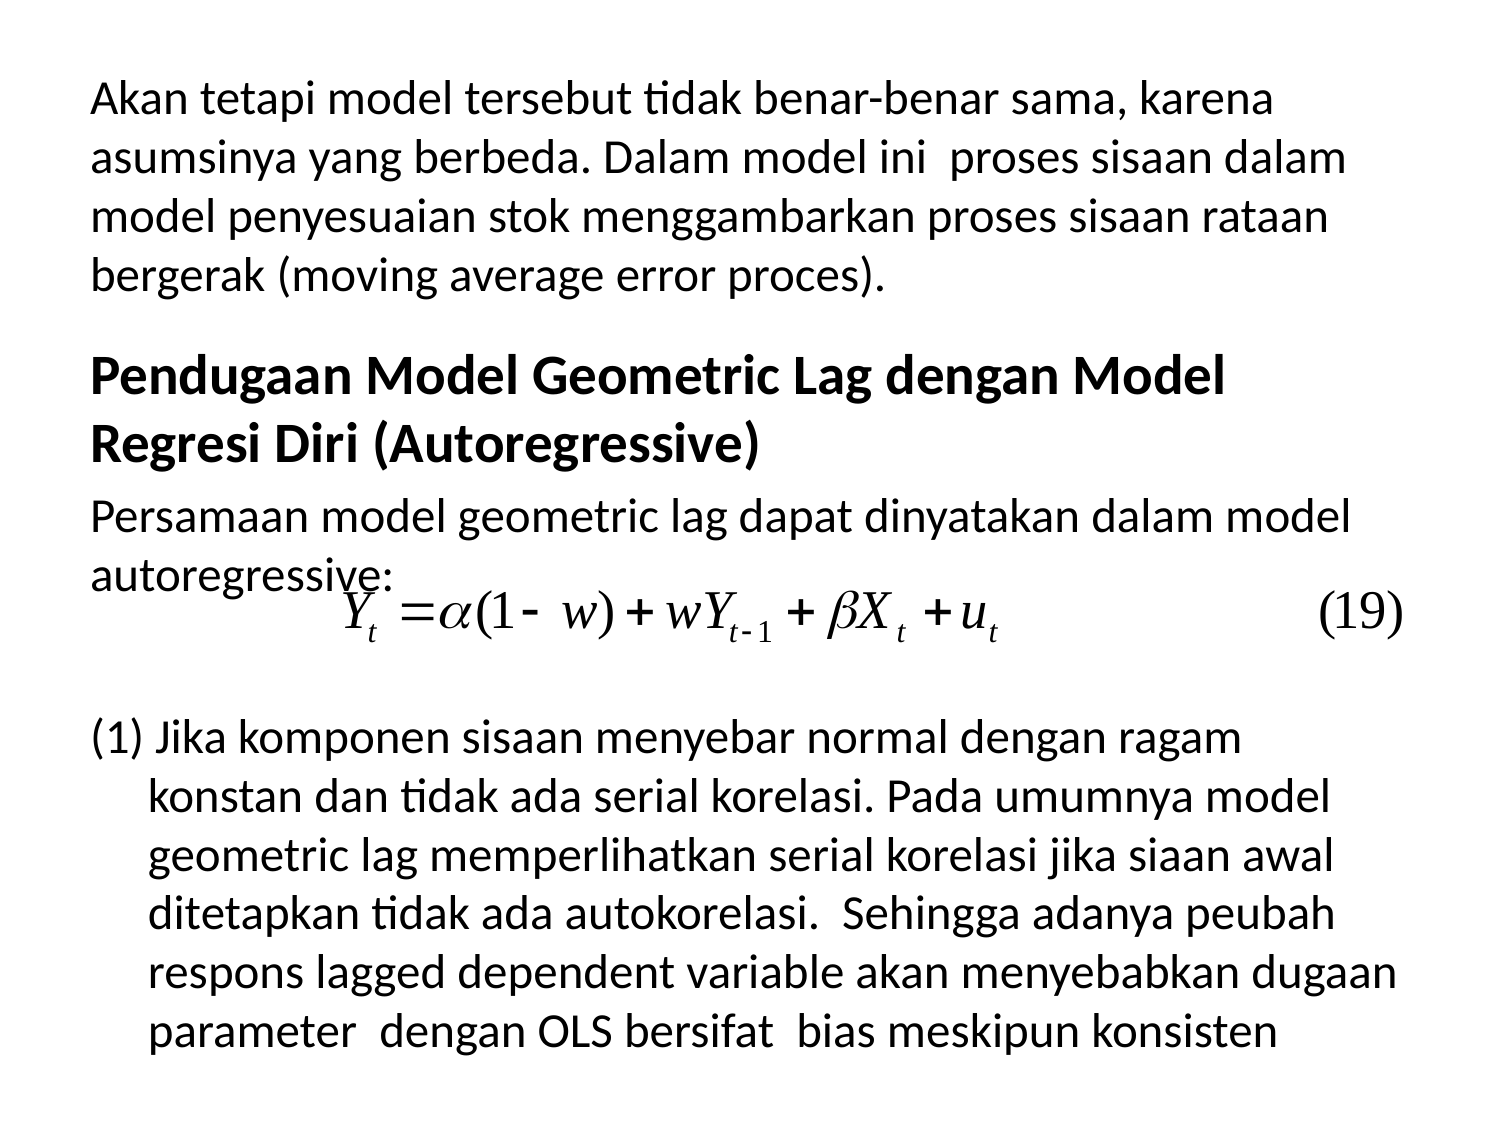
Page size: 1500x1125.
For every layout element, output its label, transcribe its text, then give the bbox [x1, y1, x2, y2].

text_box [335, 573, 1414, 657]
list Akan tetapi model tersebut tidak benar-benar sama, karena asumsinya yang berbeda. Dalam model ini proses sisaan dalam model penyesuaian stok menggambarkan proses sisaan rataan bergerak (moving average error proces). Pendugaan Model Geometric Lag dengan Model Regresi Diri (Autoregressive) Persamaan model geometric lag dapat dinyatakan dalam model autoregressive: (1) Jika komponen sisaan menyebar normal dengan ragam konstan dan tidak ada serial korelasi. Pada umumnya model geometric lag memperlihatkan serial korelasi jika siaan awal ditetapkan tidak ada autokorelasi. Sehingga adanya peubah respons lagged dependent variable akan menyebabkan dugaan parameter dengan OLS bersifat bias meskipun konsisten [75, 58, 1425, 1079]
